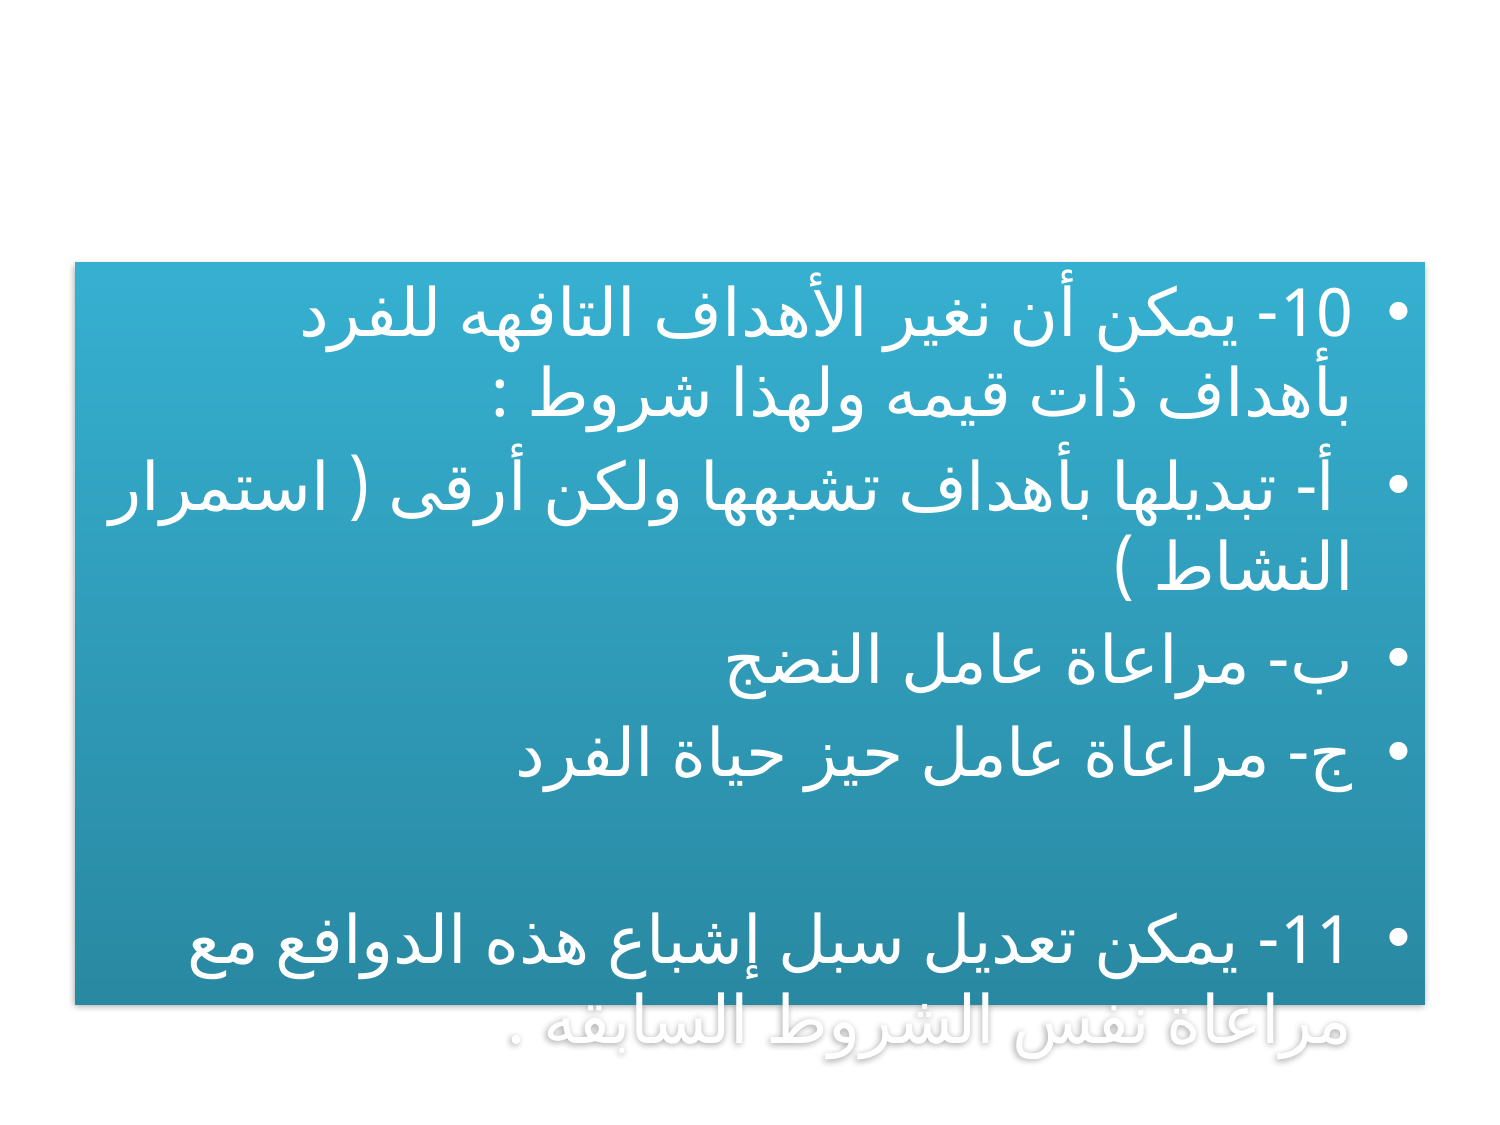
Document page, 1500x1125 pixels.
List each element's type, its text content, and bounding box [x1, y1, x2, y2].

list 10- يمكن أن نغير الأهداف التافهه للفرد بأهداف ذات قيمه ولهذا شروط : أ- تبديلها بأهداف تشبهها ولكن أرقى ( استمرار النشاط ) ب- مراعاة عامل النضج ج- مراعاة عامل حيز حياة الفرد 11- يمكن تعديل سبل إشباع هذه الدوافع مع مراعاة نفس الشروط السابقه . [75, 262, 1425, 1005]
